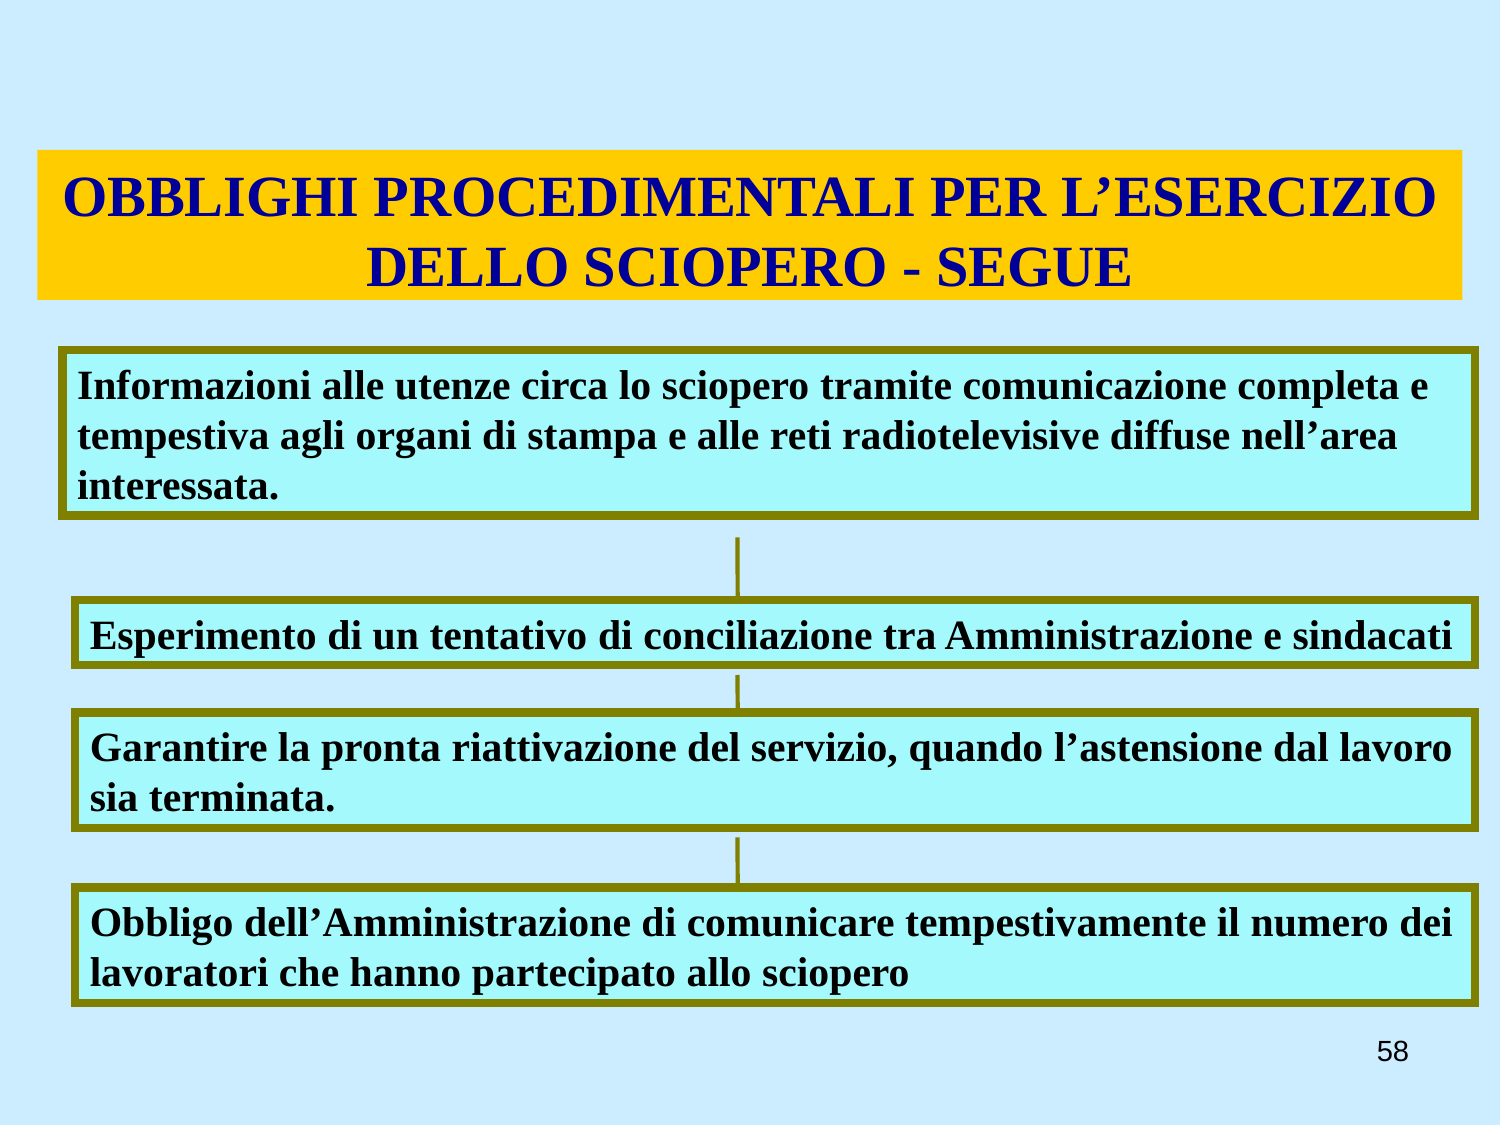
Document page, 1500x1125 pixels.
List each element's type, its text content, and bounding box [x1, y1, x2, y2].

text_box OBBLIGHI PROCEDIMENTALI PER L’ESERCIZIO DELLO SCIOPERO - SEGUE [37, 149, 1463, 300]
text_box Informazioni alle utenze circa lo sciopero tramite comunicazione completa e tempestiva agli organi di stampa e alle reti radiotelevisive diffuse nell’area interessata. [62, 350, 1475, 516]
text_box Garantire la pronta riattivazione del servizio, quando l’astensione dal lavoro sia terminata. [75, 712, 1475, 828]
text_box Esperimento di un tentativo di conciliazione tra Amministrazione e sindacati [75, 600, 1475, 666]
slide_number 58 [1074, 1024, 1425, 1103]
text_box Obbligo dell’Amministrazione di comunicare tempestivamente il numero dei lavoratori che hanno partecipato allo sciopero [75, 887, 1475, 1003]
